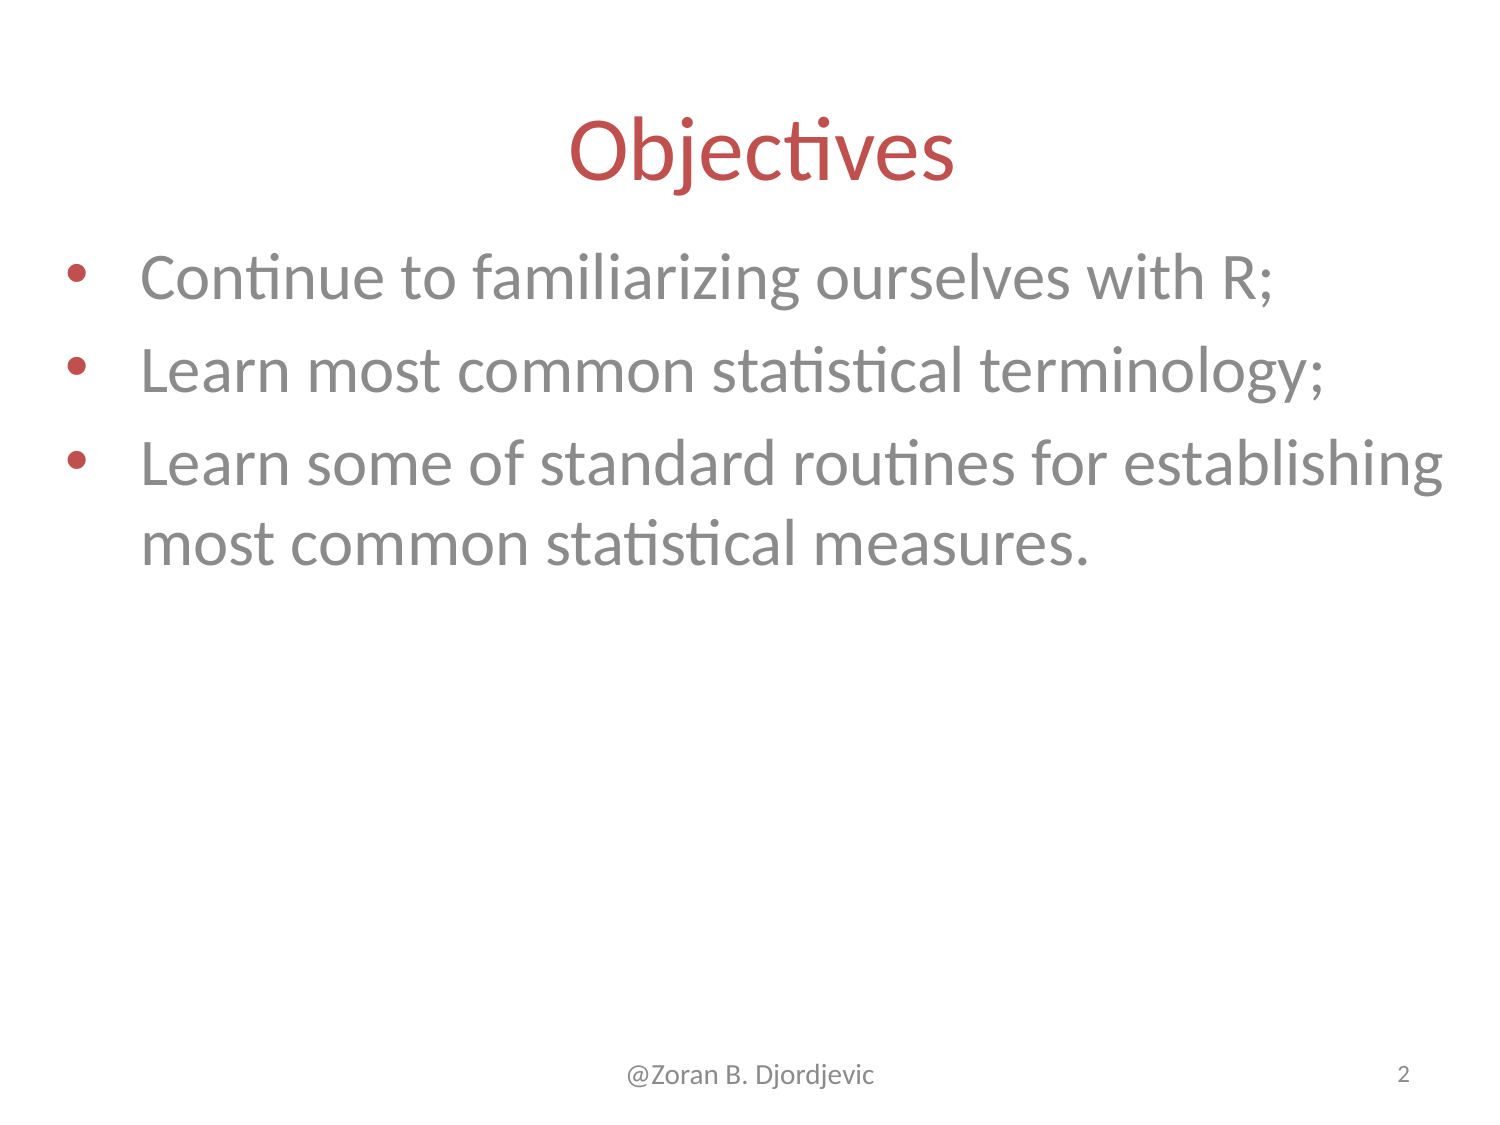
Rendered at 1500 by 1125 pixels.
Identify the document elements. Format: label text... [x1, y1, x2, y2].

slide_number 2 [1074, 1042, 1425, 1103]
title Objectives [125, 50, 1400, 224]
footer @Zoran B. Djordjevic [512, 1042, 988, 1103]
subtitle Continue to familiarizing ourselves with R; Learn most common statistical terminology; Learn some of standard routines for establishing most common statistical measures. [50, 224, 1463, 1025]
